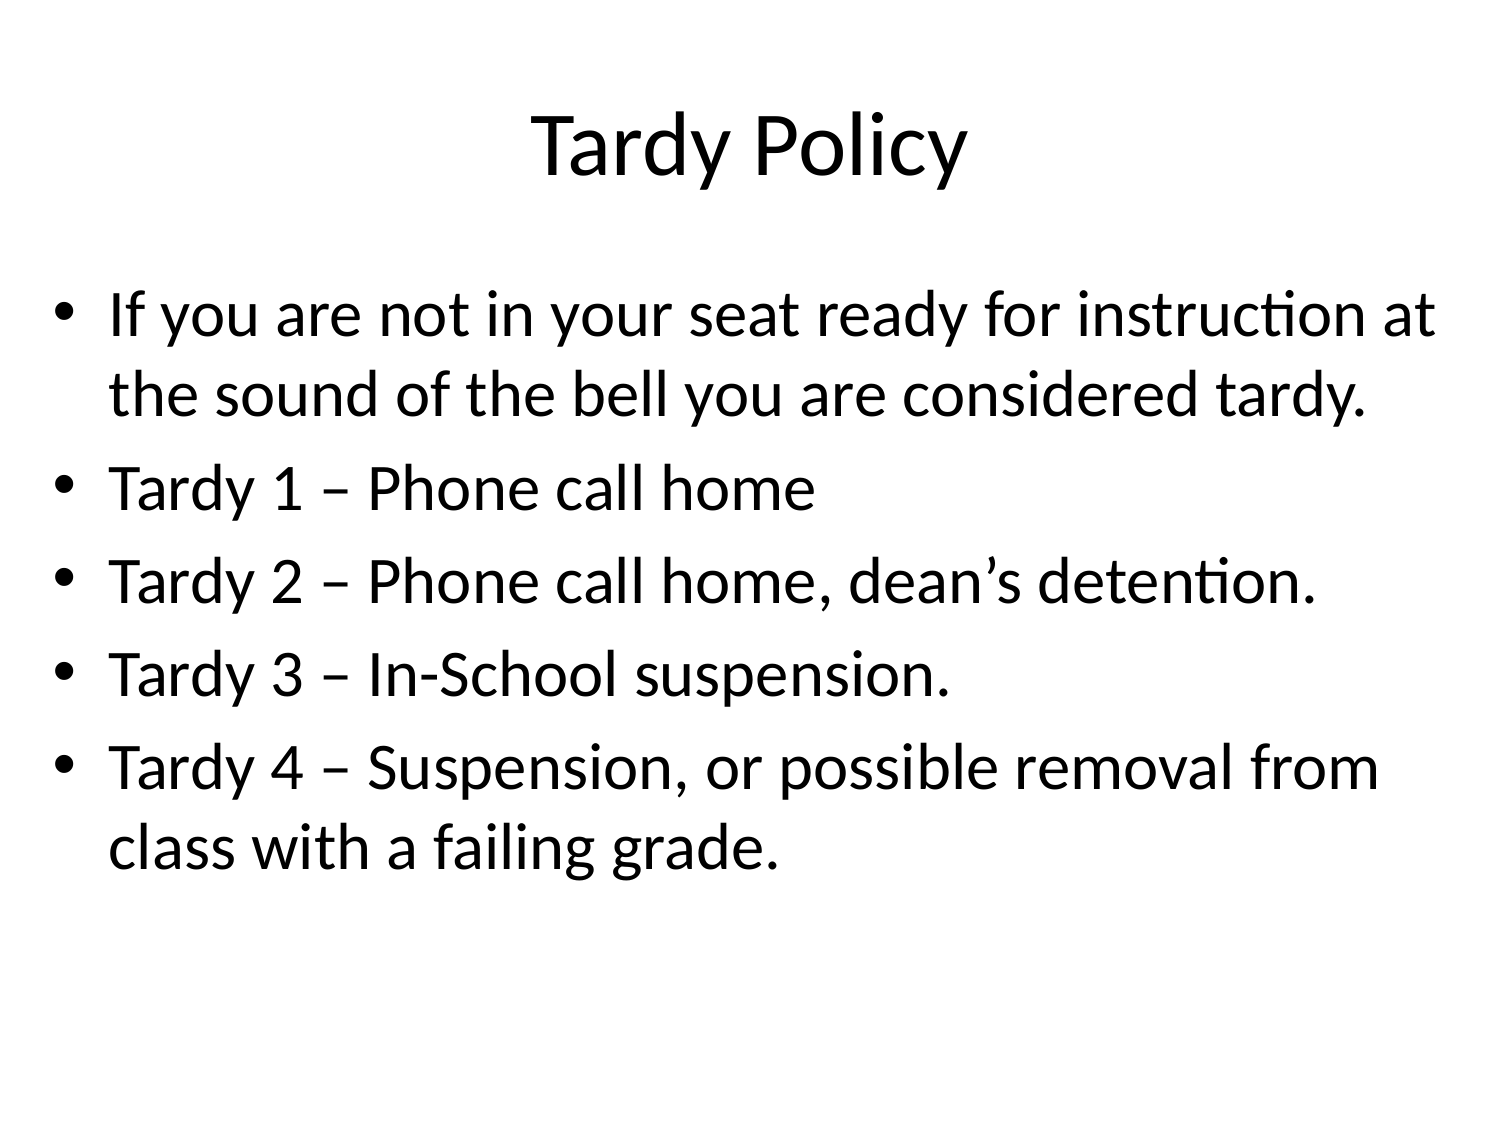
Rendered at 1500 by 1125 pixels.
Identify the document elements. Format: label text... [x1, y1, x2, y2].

list If you are not in your seat ready for instruction at the sound of the bell you are considered tardy. Tardy 1 – Phone call home Tardy 2 – Phone call home, dean’s detention. Tardy 3 – In-School suspension. Tardy 4 – Suspension, or possible removal from class with a failing grade. [37, 262, 1463, 1005]
title Tardy Policy [75, 45, 1425, 233]
